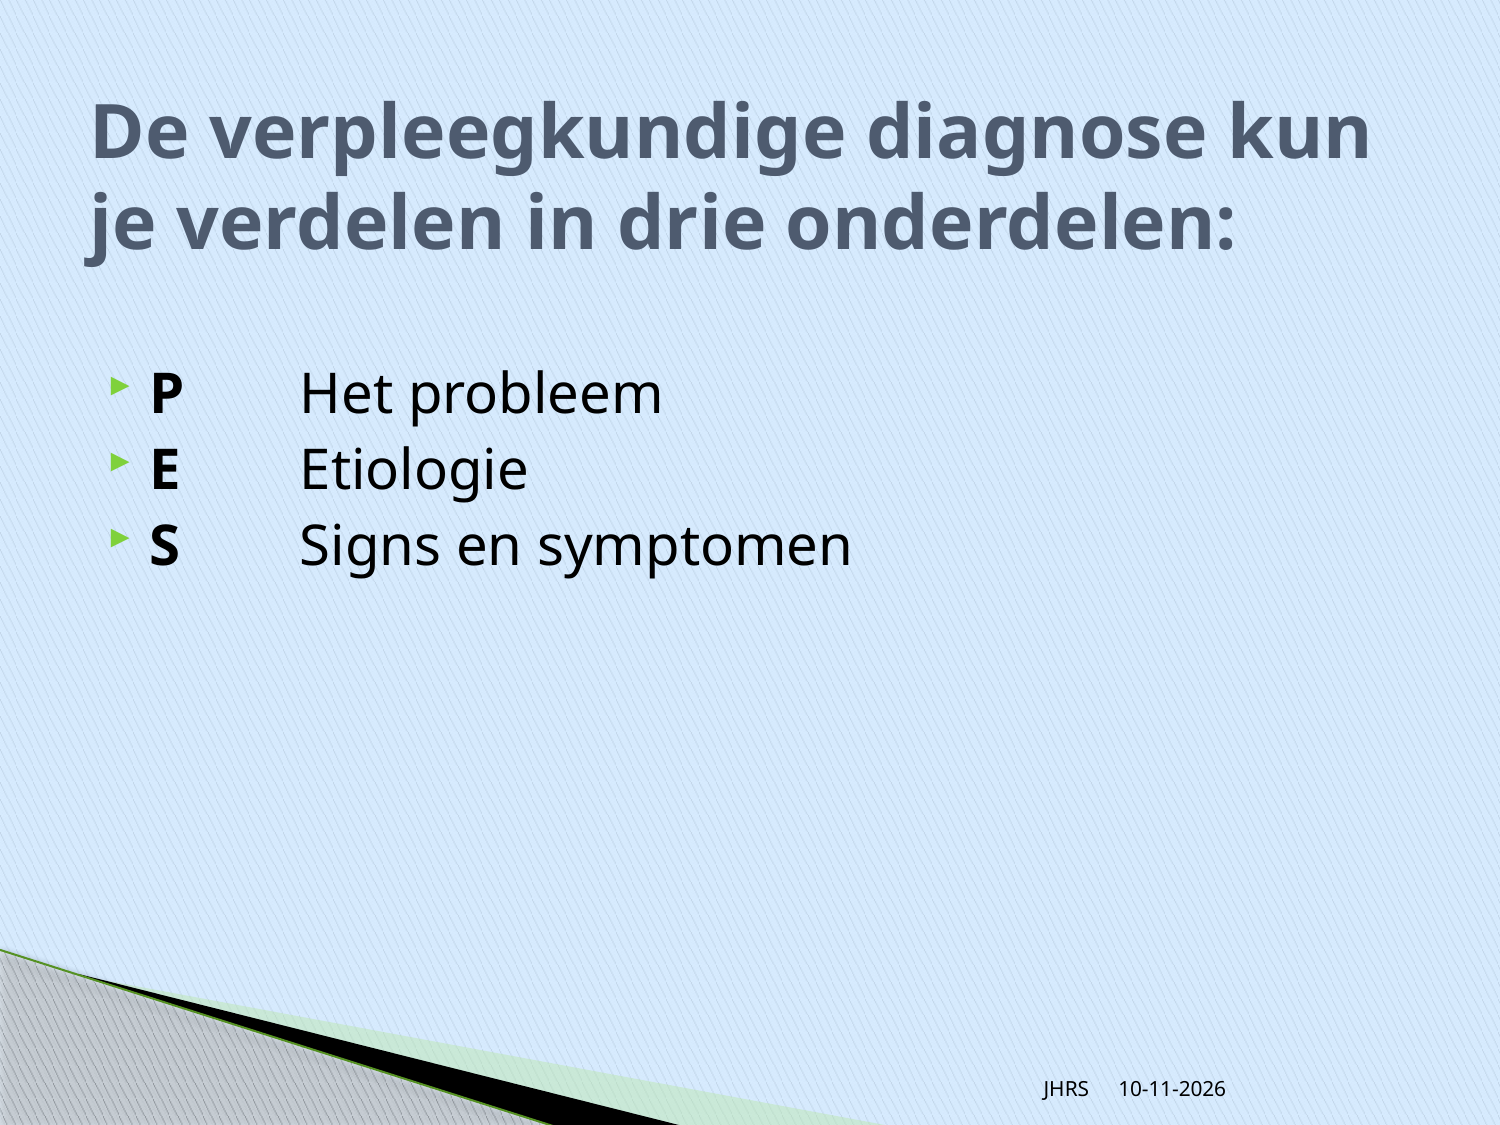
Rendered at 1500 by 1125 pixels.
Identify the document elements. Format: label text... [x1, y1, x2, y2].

footer JHRS [718, 1051, 1105, 1112]
list P Het probleem E Etiologie S Signs en symptomen [75, 349, 1425, 986]
title De verpleegkundige diagnose kun je verdelen in drie onderdelen: [75, 45, 1425, 303]
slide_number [1105, 1051, 1419, 1112]
